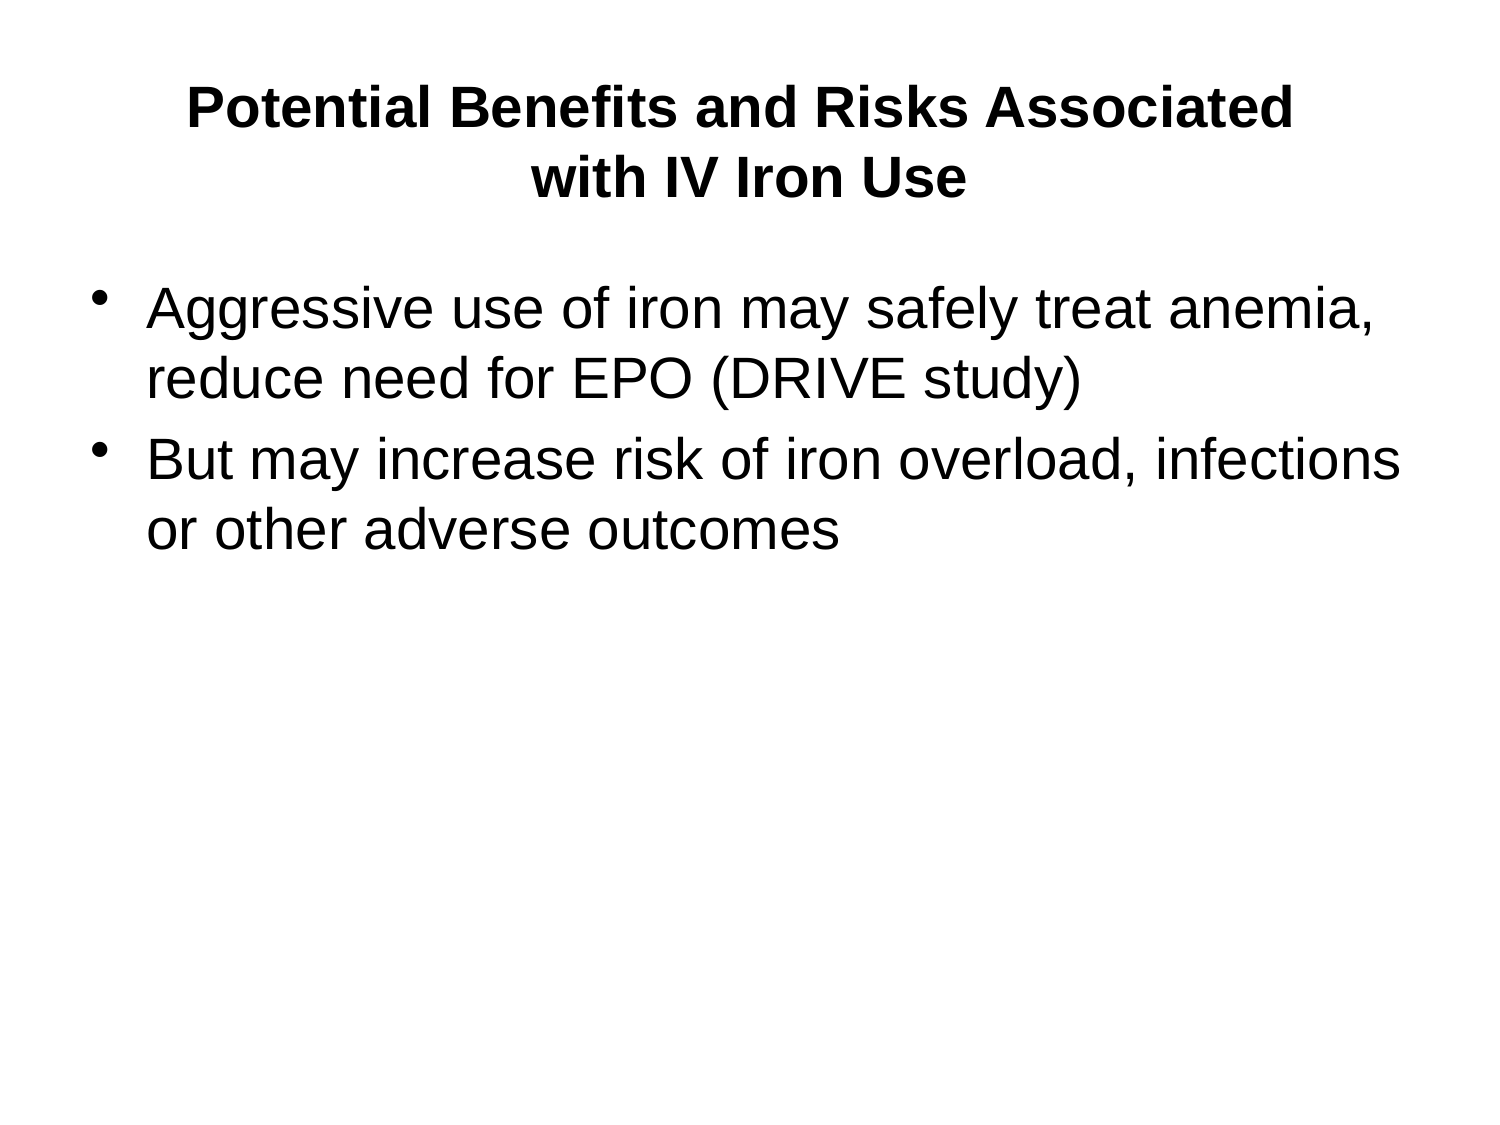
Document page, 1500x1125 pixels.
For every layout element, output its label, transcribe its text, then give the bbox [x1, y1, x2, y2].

list Aggressive use of iron may safely treat anemia, reduce need for EPO (DRIVE study) But may increase risk of iron overload, infections or other adverse outcomes [74, 262, 1426, 1006]
title Potential Benefits and Risks Associated with IV Iron Use [74, 44, 1426, 233]
